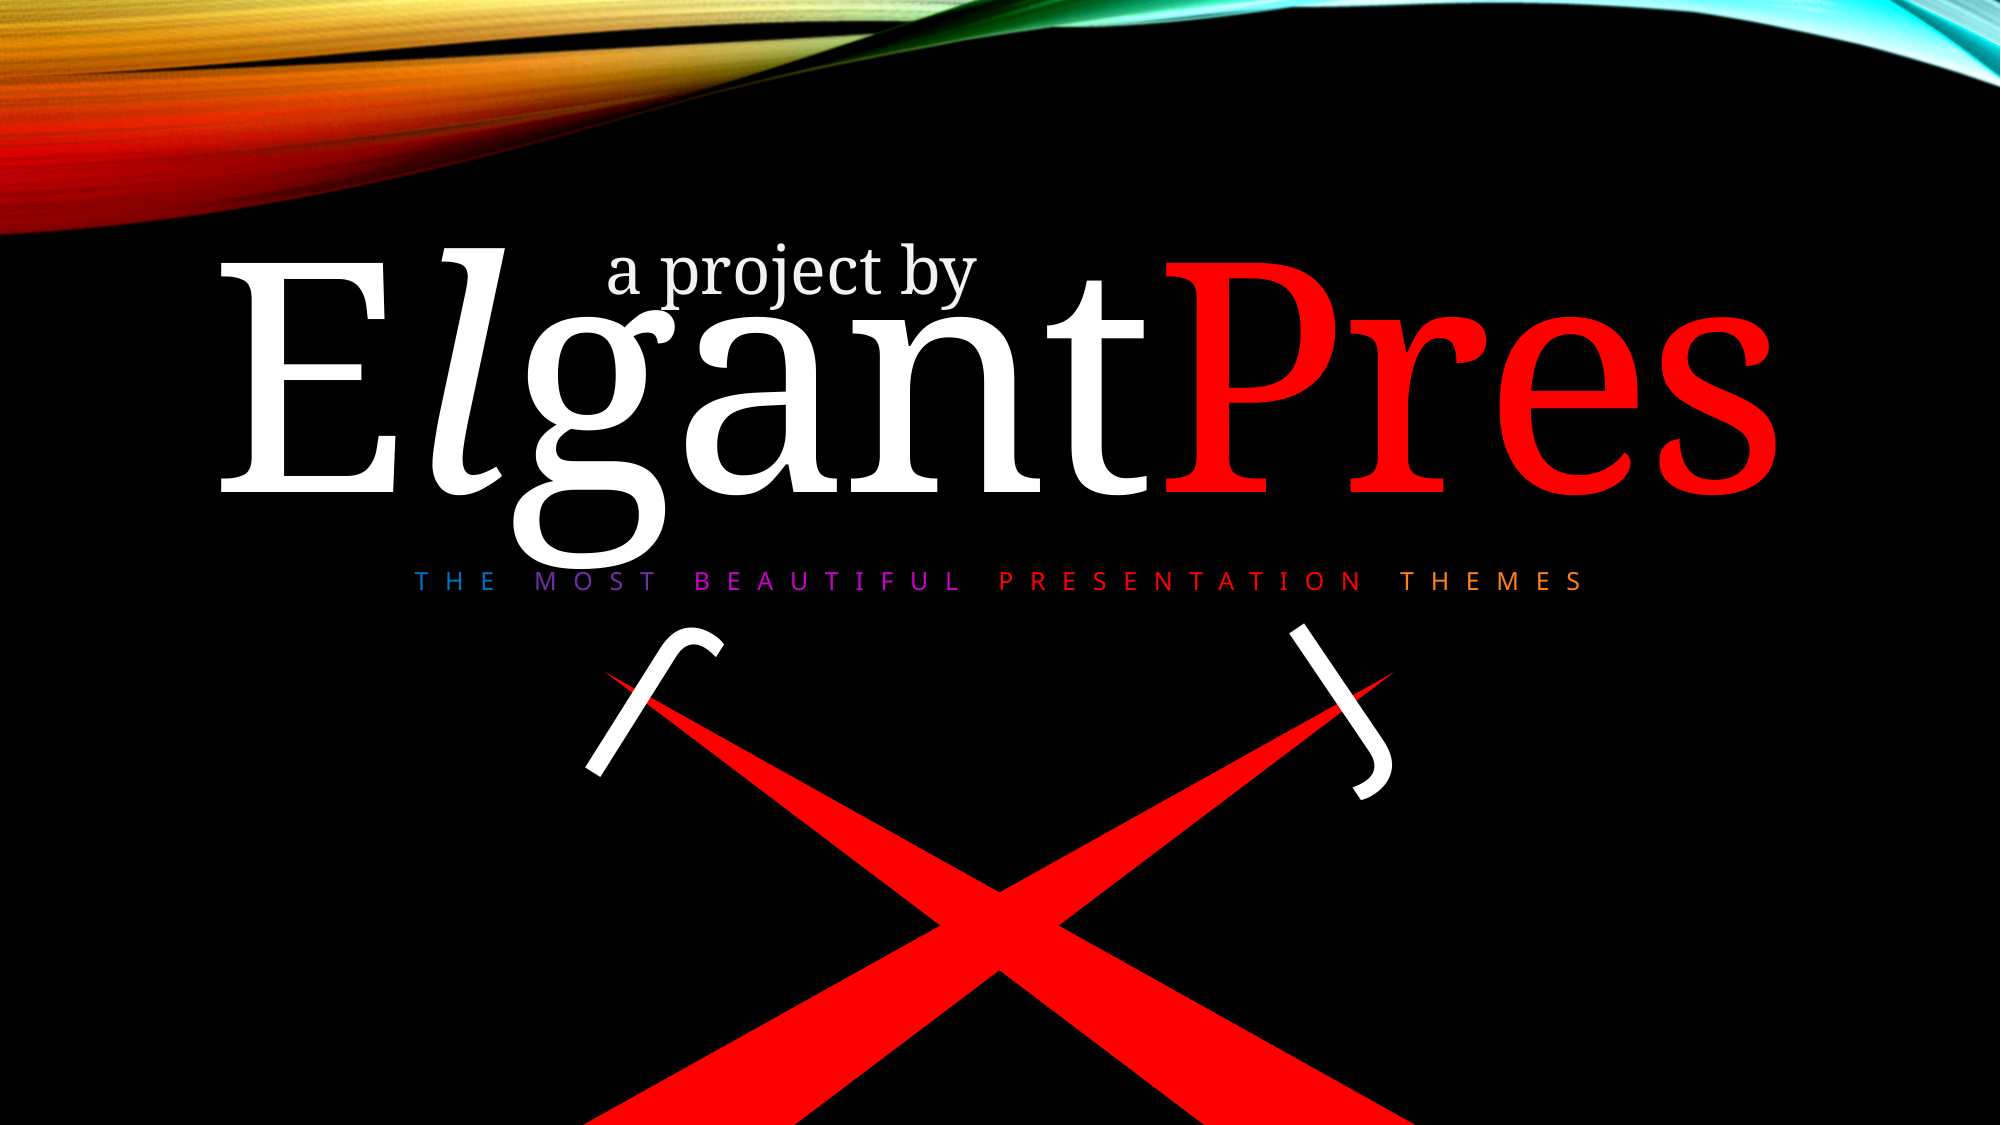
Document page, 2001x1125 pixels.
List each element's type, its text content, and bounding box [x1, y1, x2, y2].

text_box [1000, 720, 1316, 925]
picture [0, 0, 2000, 163]
text_box ElgantPres [0, 163, 2000, 564]
text_box [1381, 671, 1395, 682]
text_box [674, 713, 1418, 1125]
text_box a project by [590, 220, 1069, 316]
text_box [580, 926, 999, 1125]
text_box J [523, 603, 731, 851]
text_box THE MOST BEAUTIFUL PRESENTATION THEMES [271, 557, 1724, 603]
text_box J [1228, 603, 1439, 810]
